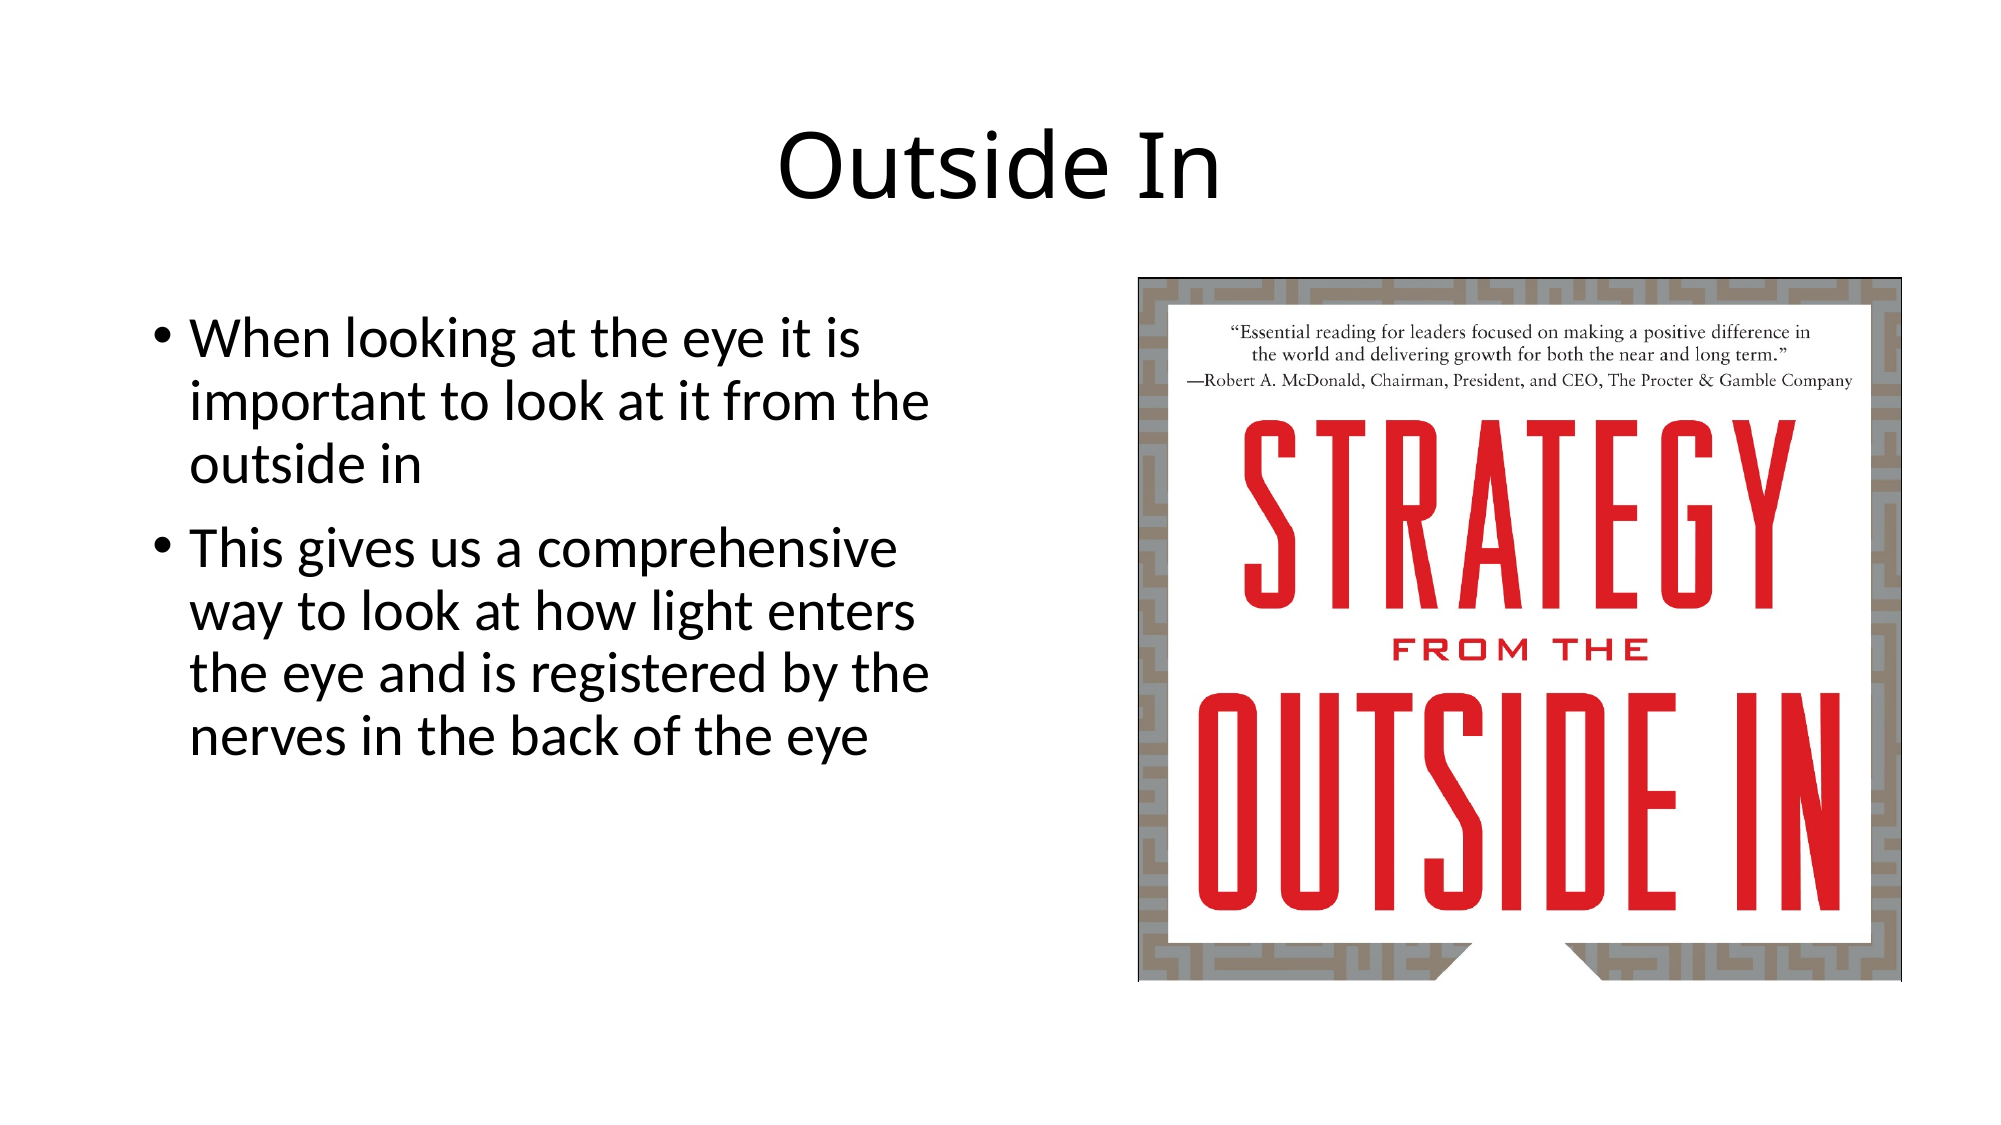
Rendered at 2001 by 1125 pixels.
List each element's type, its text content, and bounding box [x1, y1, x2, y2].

picture [1137, 277, 1902, 982]
list When looking at the eye it is important to look at it from the outside in This gives us a comprehensive way to look at how light enters the eye and is registered by the nerves in the back of the eye [137, 299, 988, 1014]
title Outside In [137, 59, 1863, 278]
